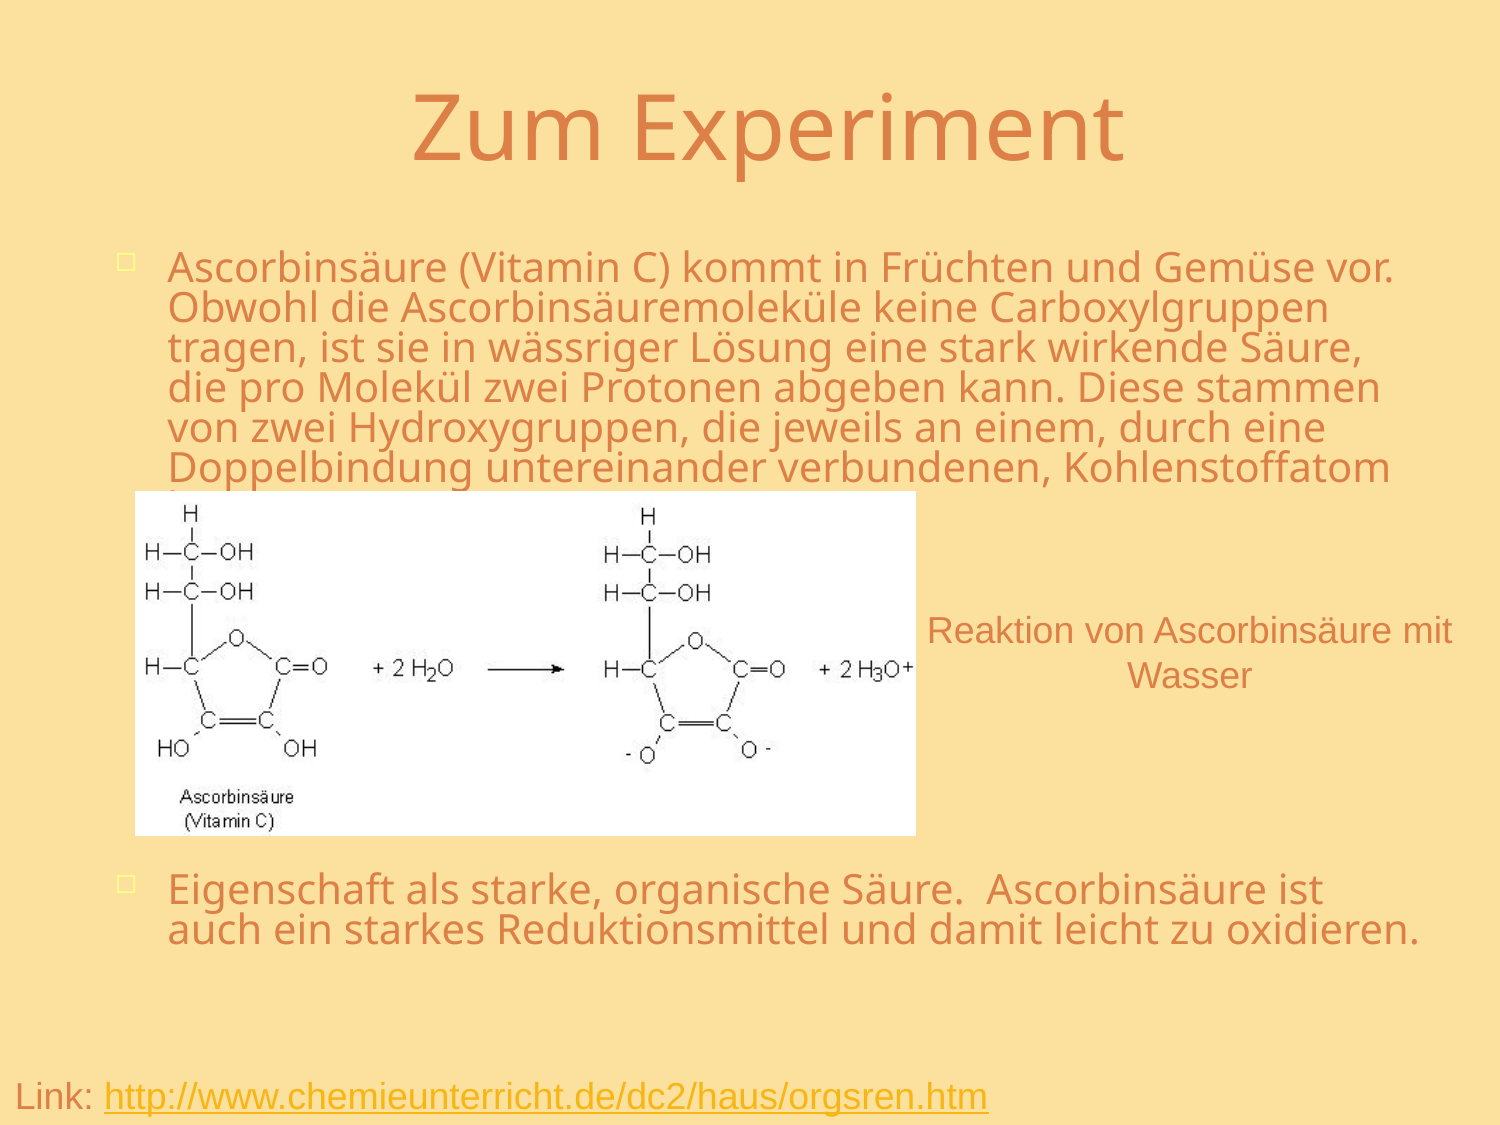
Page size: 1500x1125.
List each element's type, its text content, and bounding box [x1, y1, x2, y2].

list Ascorbinsäure (Vitamin C) kommt in Früchten und Gemüse vor. Obwohl die Ascorbinsäuremoleküle keine Carboxylgruppen tragen, ist sie in wässriger Lösung eine stark wirkende Säure, die pro Molekül zwei Protonen abgeben kann. Diese stammen von zwei Hydroxygruppen, die jeweils an einem, durch eine Doppelbindung untereinander verbundenen, Kohlenstoffatom hängen. Eigenschaft als starke, organische Säure. Ascorbinsäure ist auch ein starkes Reduktionsmittel und damit leicht zu oxidieren. [100, 243, 1438, 987]
picture [135, 491, 916, 836]
text_box Reaktion von Ascorbinsäure mit Wasser [925, 599, 1500, 704]
title Zum Experiment [100, 42, 1438, 206]
text_box Link: http://www.chemieunterricht.de/dc2/haus/orgsren.htm [0, 1064, 1500, 1125]
